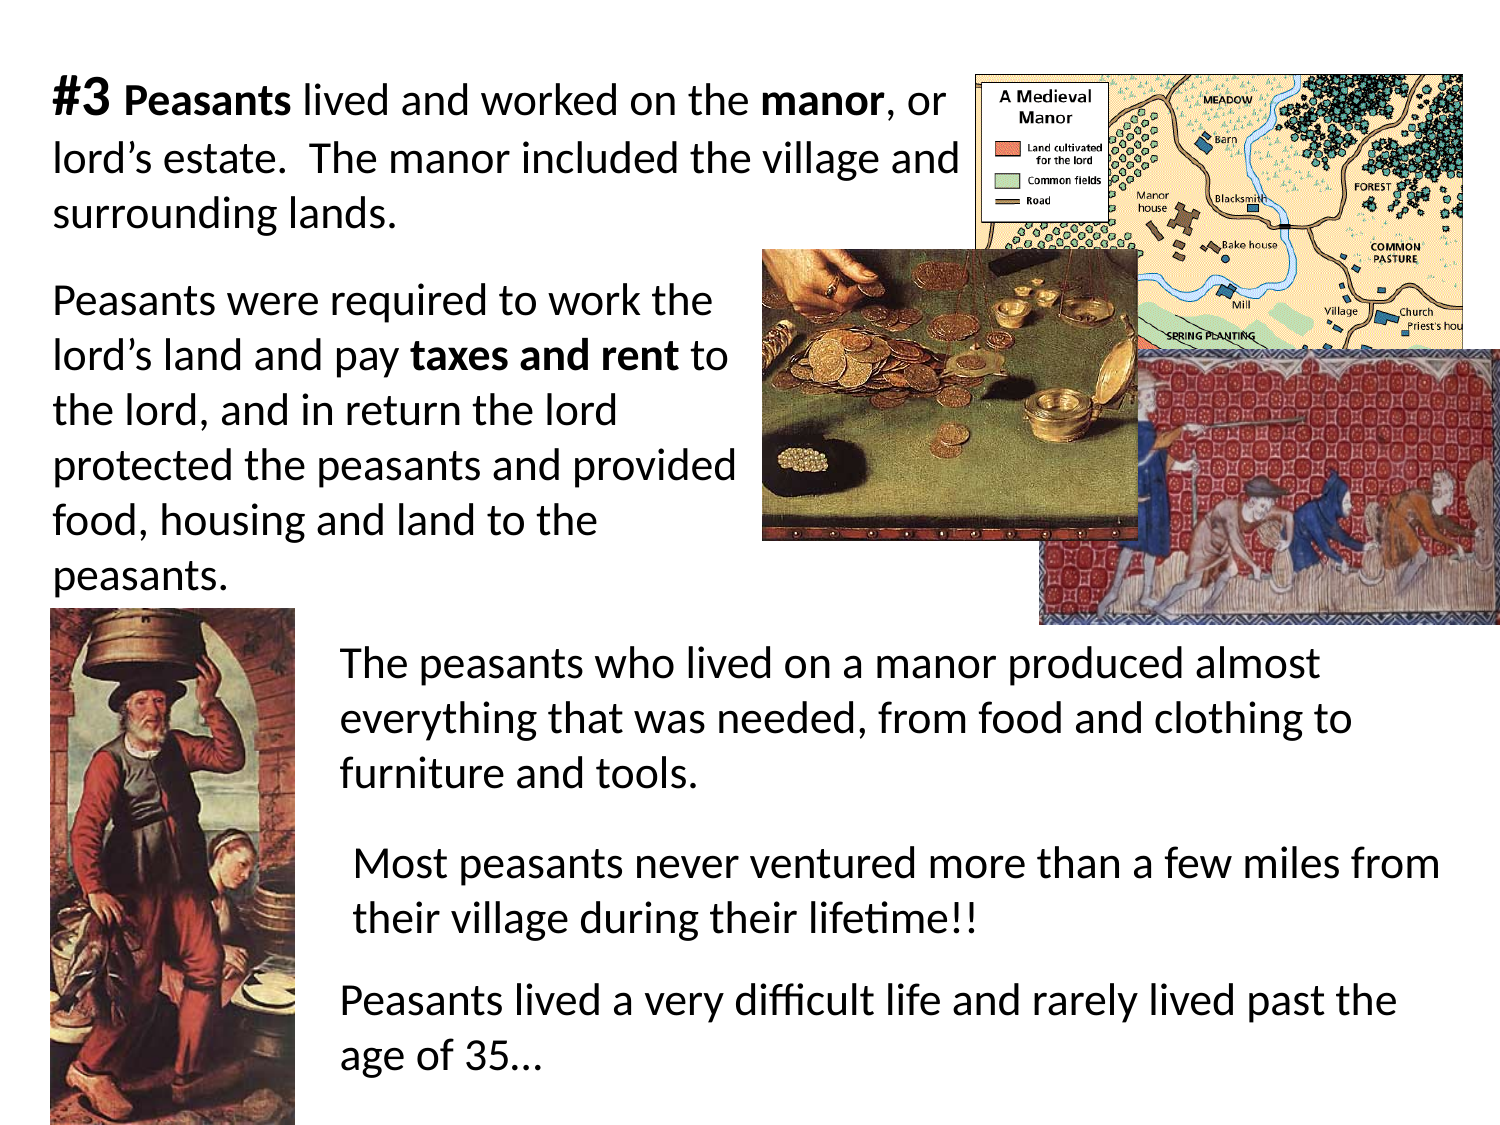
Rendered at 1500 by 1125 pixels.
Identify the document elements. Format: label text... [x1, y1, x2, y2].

text_box #3 Peasants lived and worked on the manor, or lord’s estate. The manor included the village and surrounding lands. [37, 50, 1050, 262]
text_box Peasants lived a very difficult life and rarely lived past the age of 35… [324, 962, 1463, 1088]
text_box Most peasants never ventured more than a few miles from their village during their lifetime!! [337, 824, 1463, 950]
picture [762, 74, 1500, 626]
text_box The peasants who lived on a manor produced almost everything that was needed, from food and clothing to furniture and tools. [324, 624, 1463, 805]
text_box Peasants were required to work the lord’s land and pay taxes and rent to the lord, and in return the lord protected the peasants and provided food, housing and land to the peasants. [37, 262, 800, 608]
picture [49, 608, 296, 1125]
